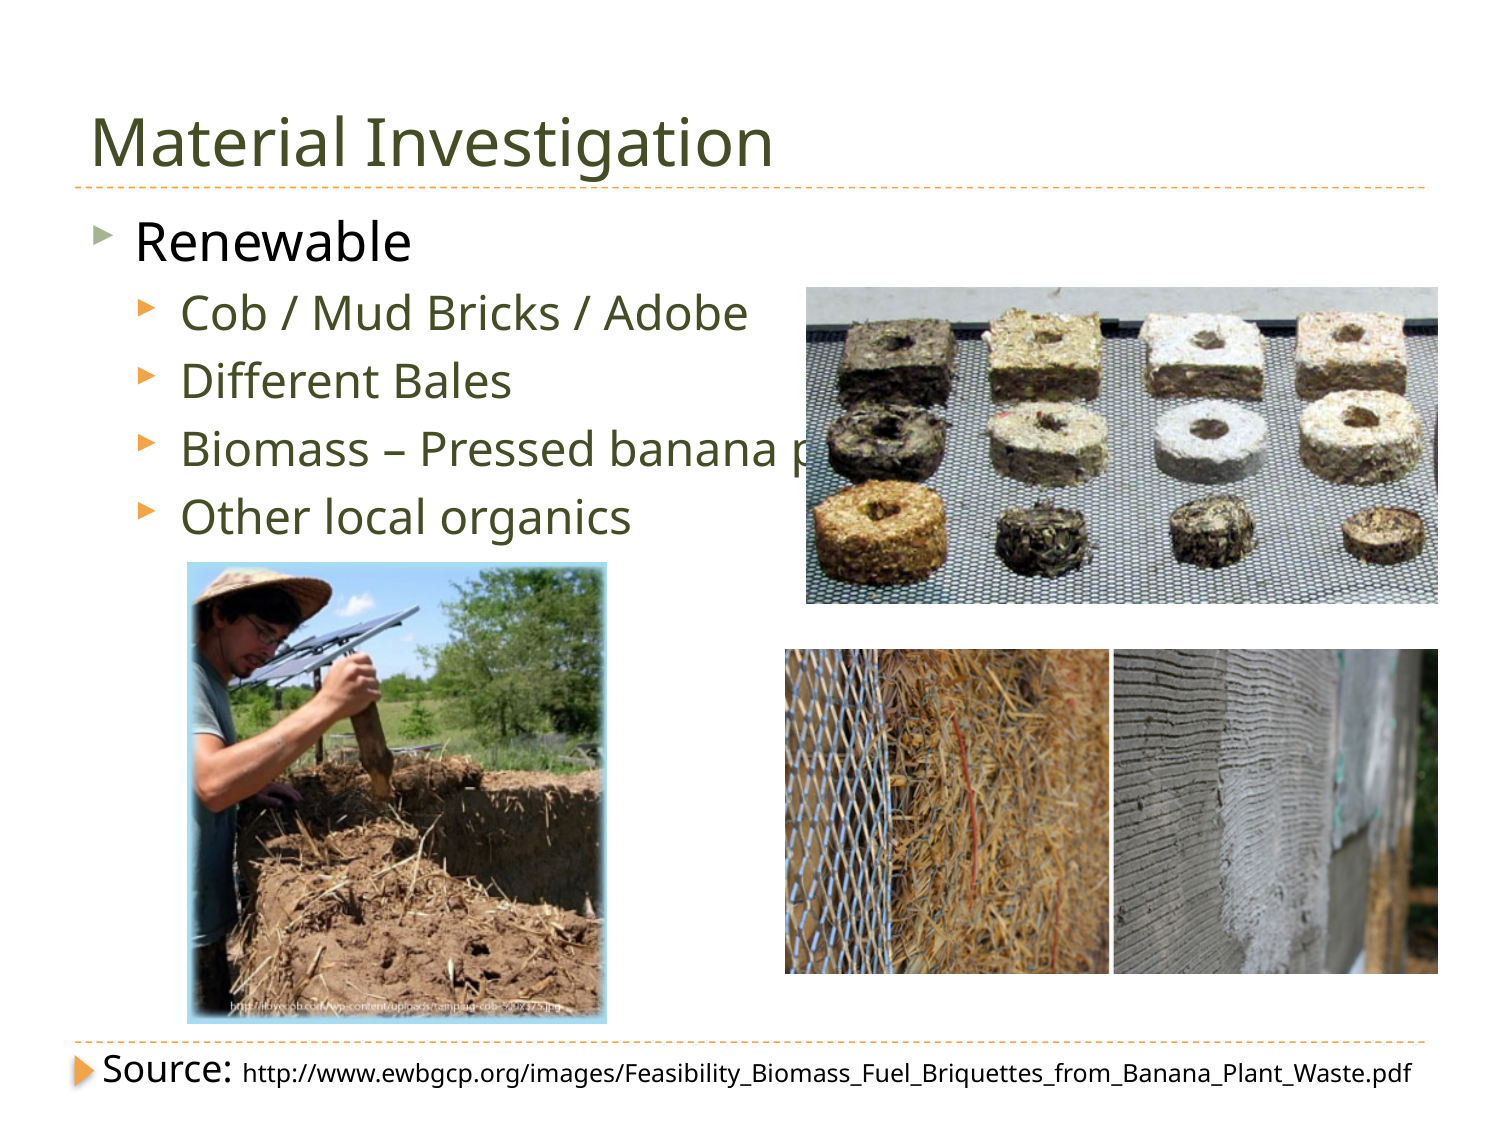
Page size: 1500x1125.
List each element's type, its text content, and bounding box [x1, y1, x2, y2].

title Material Investigation [75, 24, 1425, 188]
picture [785, 649, 1438, 974]
picture [806, 287, 1438, 604]
text_box Source: http://www.ewbgcp.org/images/Feasibility_Biomass_Fuel_Briquettes_from_Banana_Plant_Waste.pdf [87, 1037, 1438, 1098]
list Renewable Cob / Mud Bricks / Adobe Different Bales Biomass – Pressed banana peels Other local organics [75, 200, 1425, 1010]
picture [187, 562, 607, 1025]
